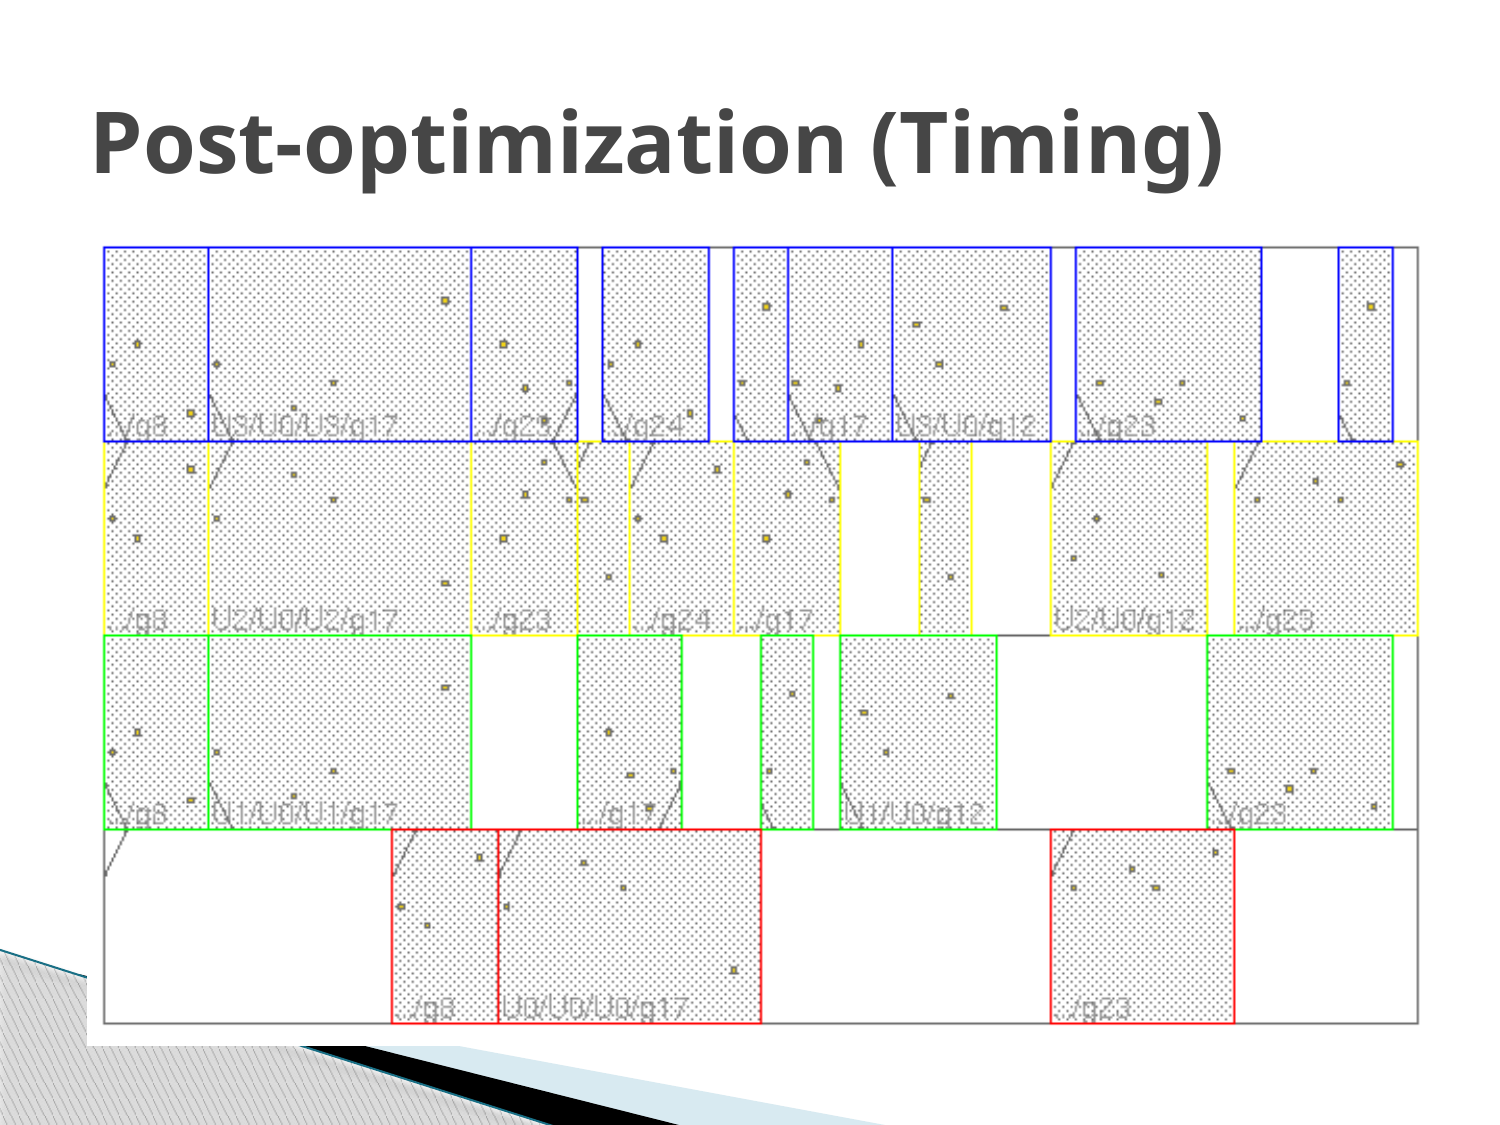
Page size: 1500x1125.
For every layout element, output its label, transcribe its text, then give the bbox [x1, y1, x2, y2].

title Post-optimization (Timing) [75, 45, 1425, 233]
picture [87, 224, 1434, 1047]
